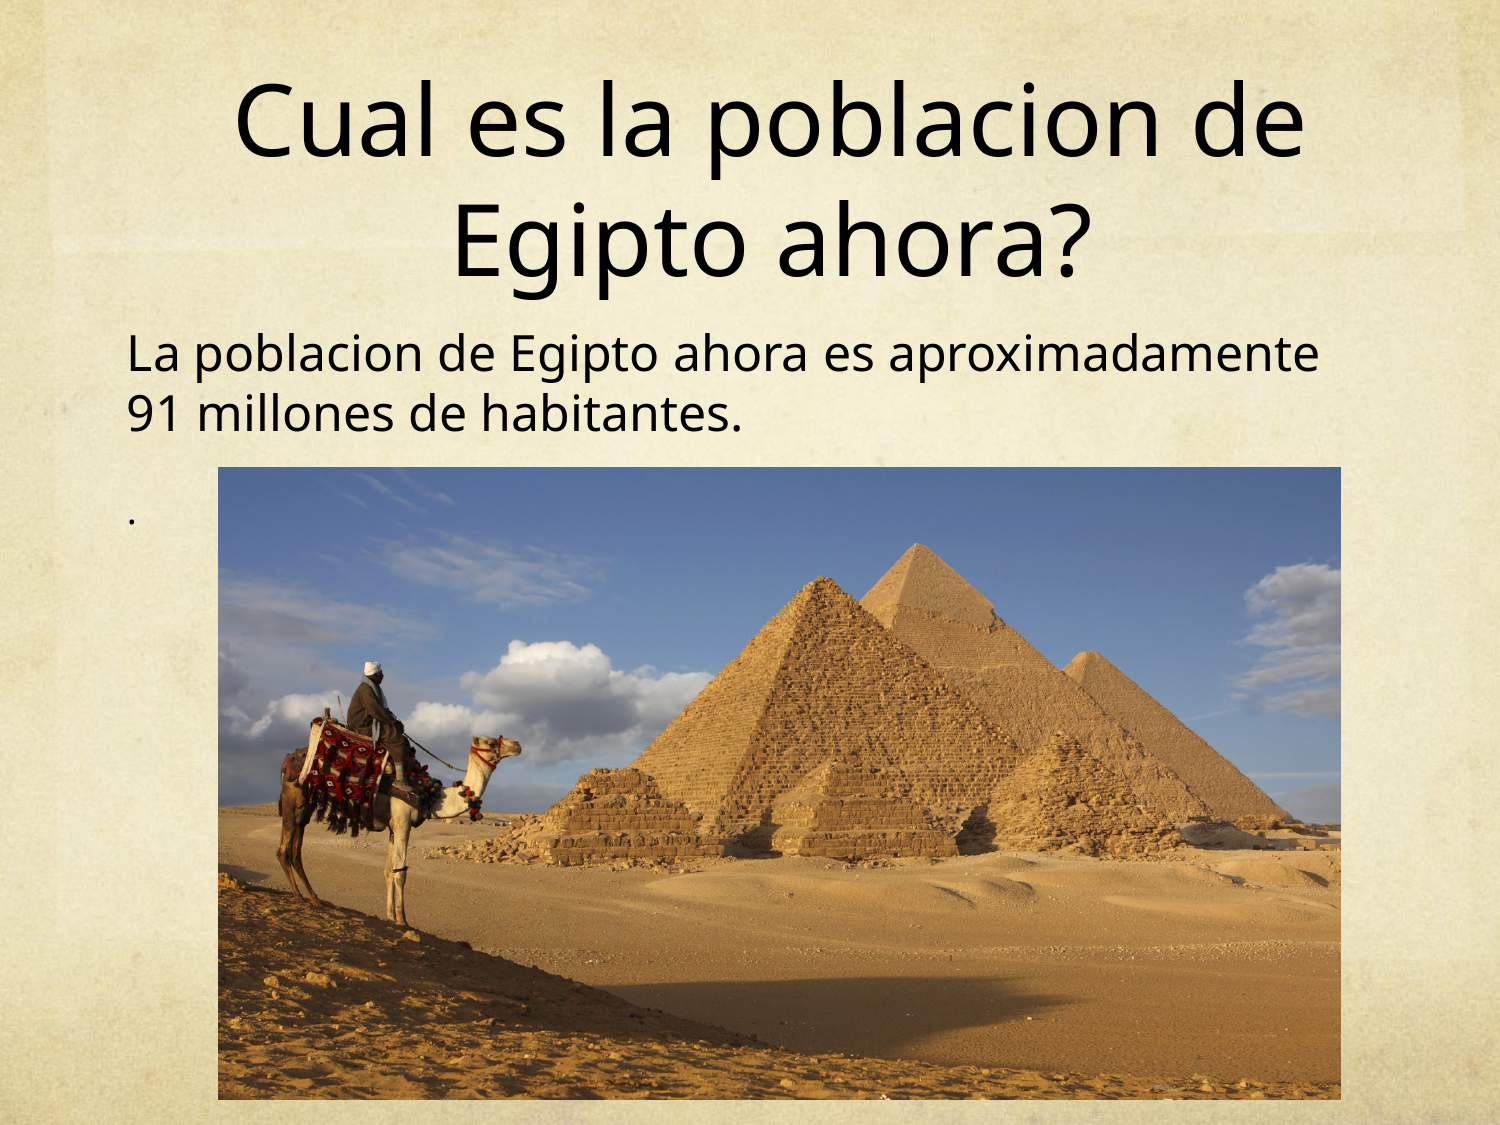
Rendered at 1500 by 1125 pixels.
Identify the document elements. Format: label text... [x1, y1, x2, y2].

title Cual es la poblacion de Egipto ahora? [171, 78, 1371, 275]
text_box La poblacion de Egipto ahora es aproximadamente 91 millones de habitantes. . [112, 314, 1388, 720]
picture [0, 0, 1500, 1125]
